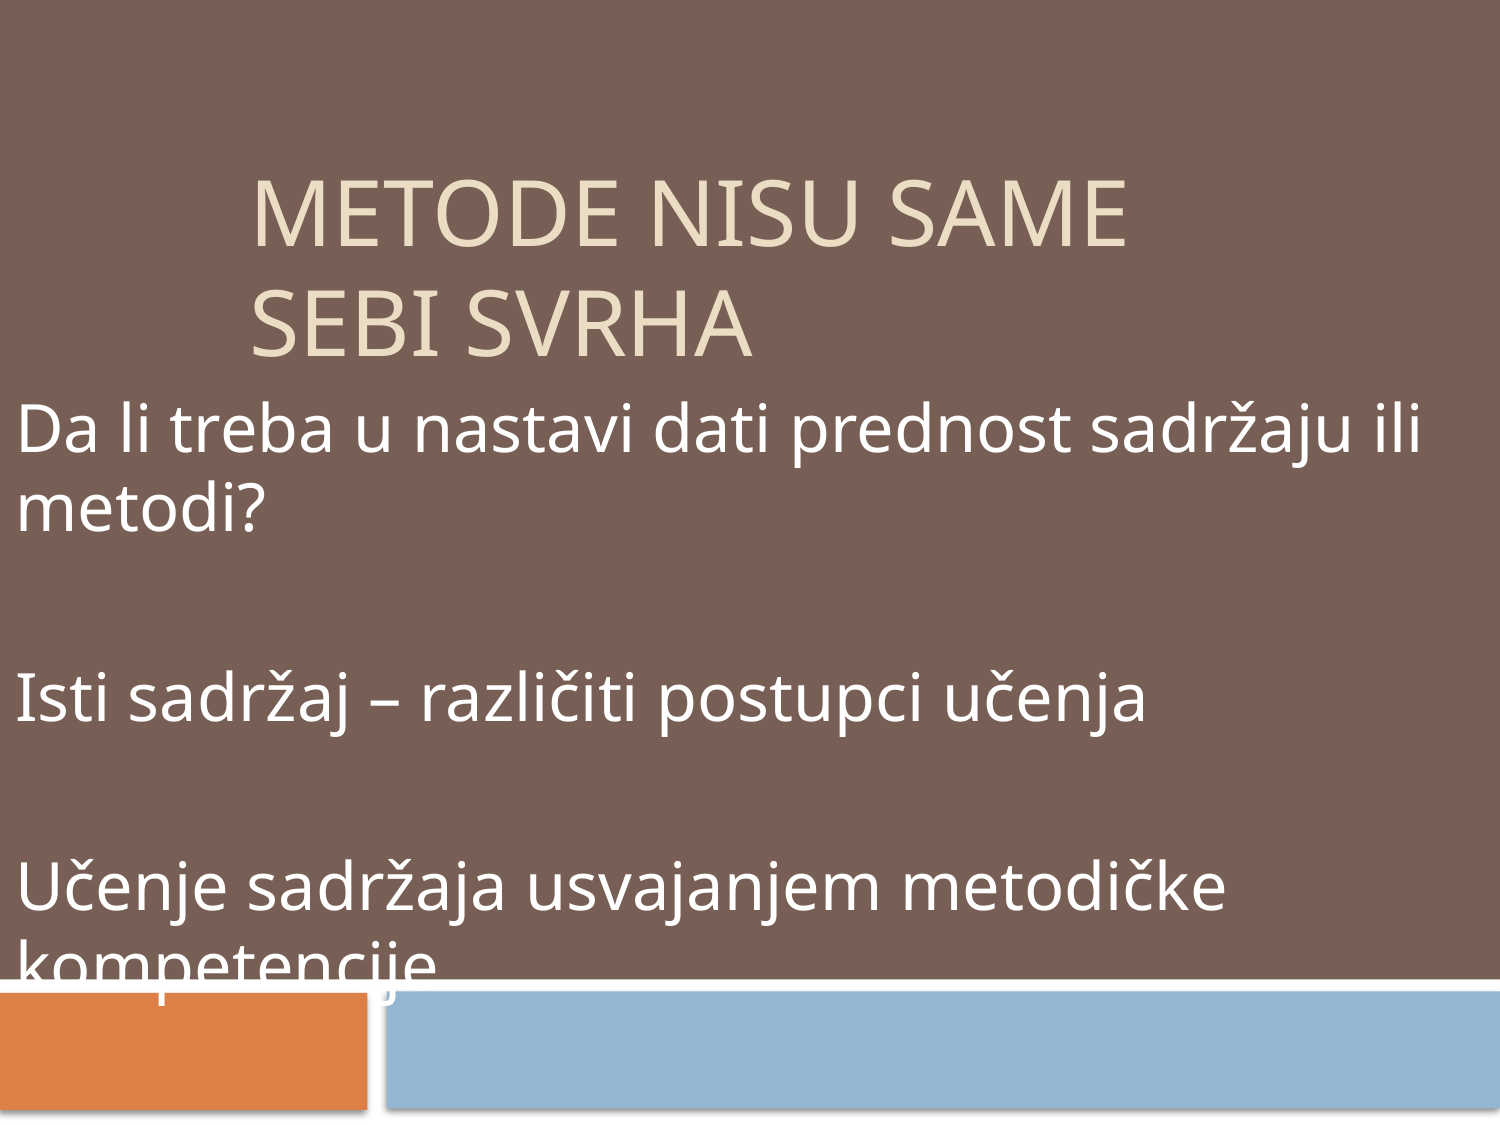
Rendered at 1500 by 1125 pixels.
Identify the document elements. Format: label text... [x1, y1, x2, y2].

title METODE NISU SAME SEBI SVRHA [234, 81, 1298, 363]
subtitle Da li treba u nastavi dati prednost sadržaju ili metodi? Isti sadržaj – različiti postupci učenja Učenje sadržaja usvajanjem metodičke kompetencije [0, 363, 1488, 1106]
